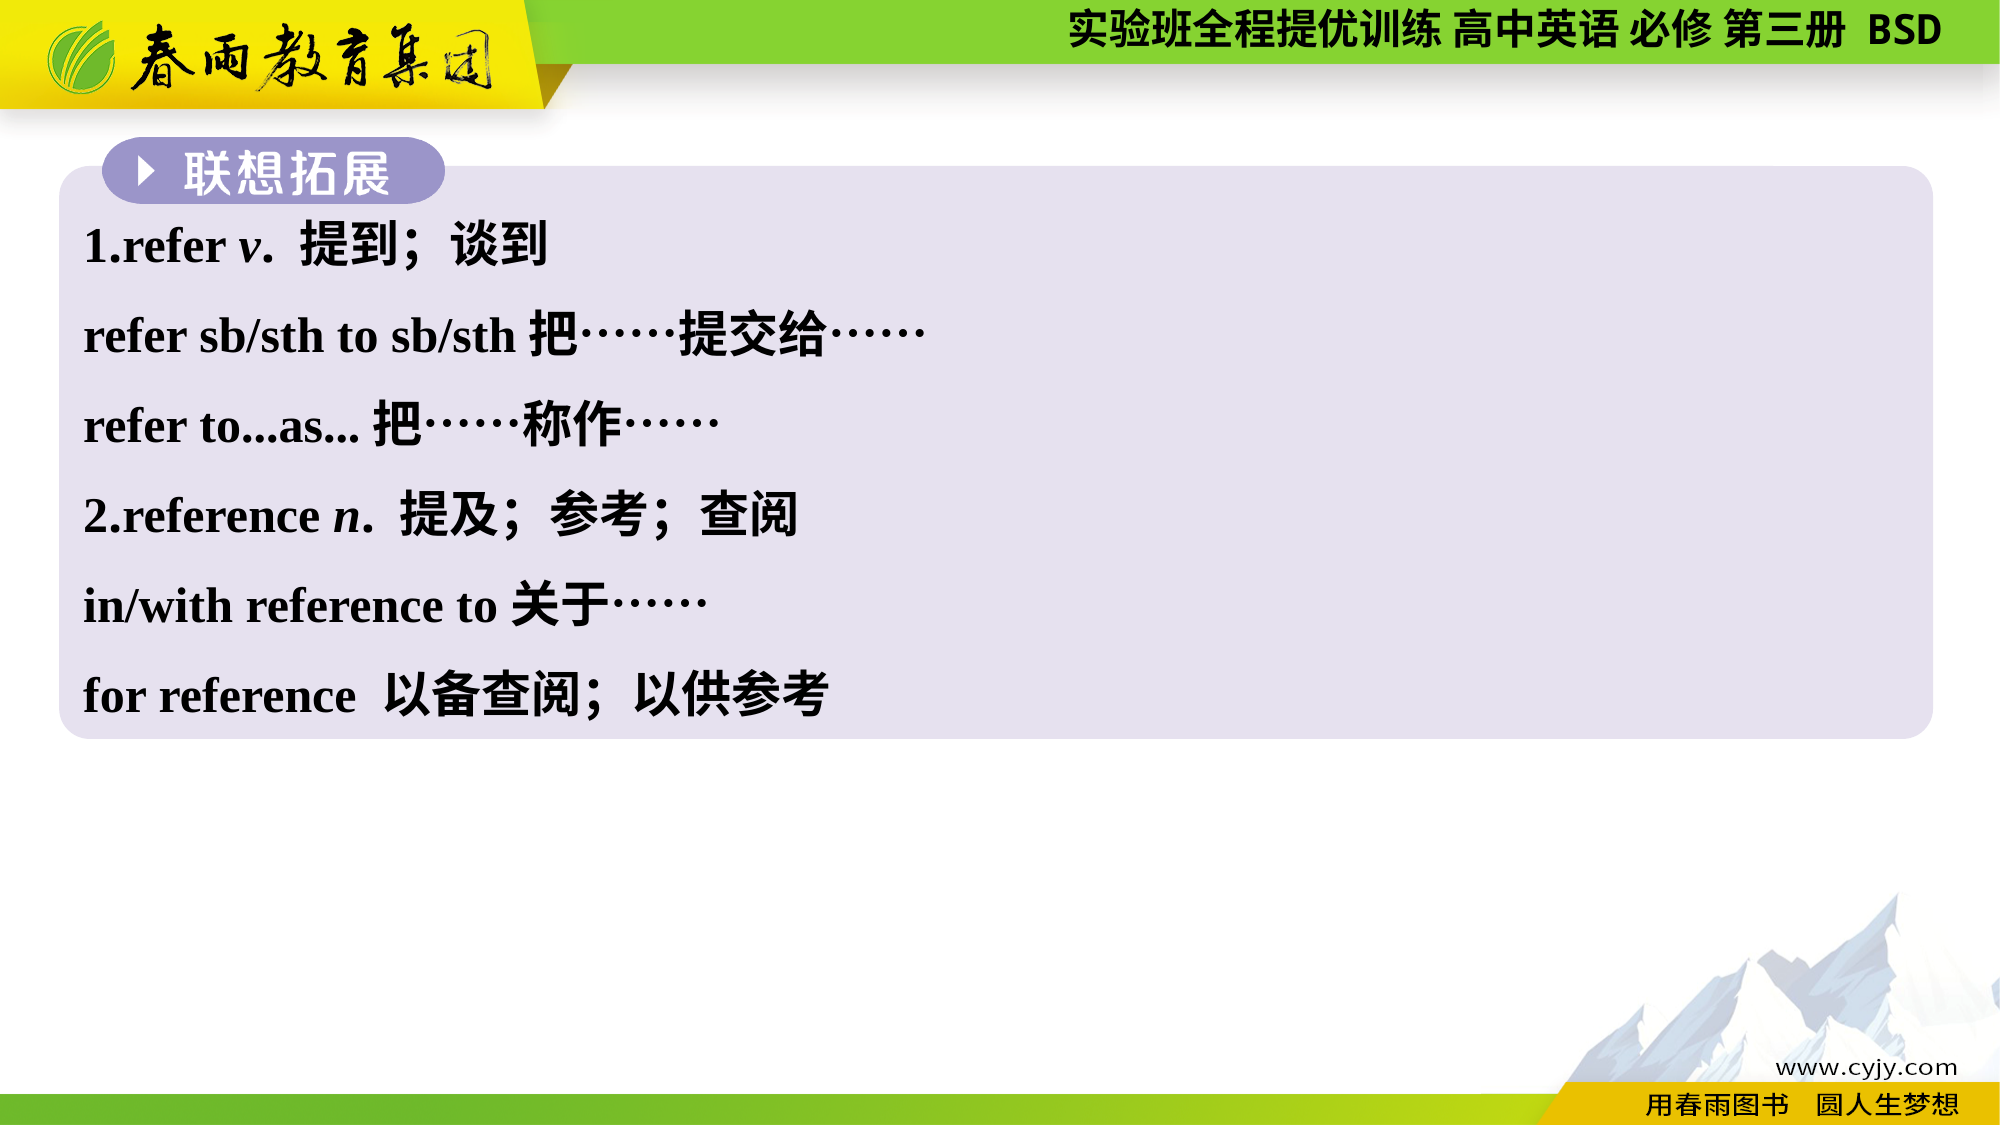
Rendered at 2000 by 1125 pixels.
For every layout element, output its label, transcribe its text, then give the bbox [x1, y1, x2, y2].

text_box 1.refer v. 提到；谈到 refer sb/sth to sb/sth把……提交给…… refer to...as...把……称作…… 2.reference n. 提及；参考；查阅 in/with reference to关于…… for reference 以备查阅；以供参考 [59, 165, 1934, 739]
picture [0, 0, 2000, 1125]
